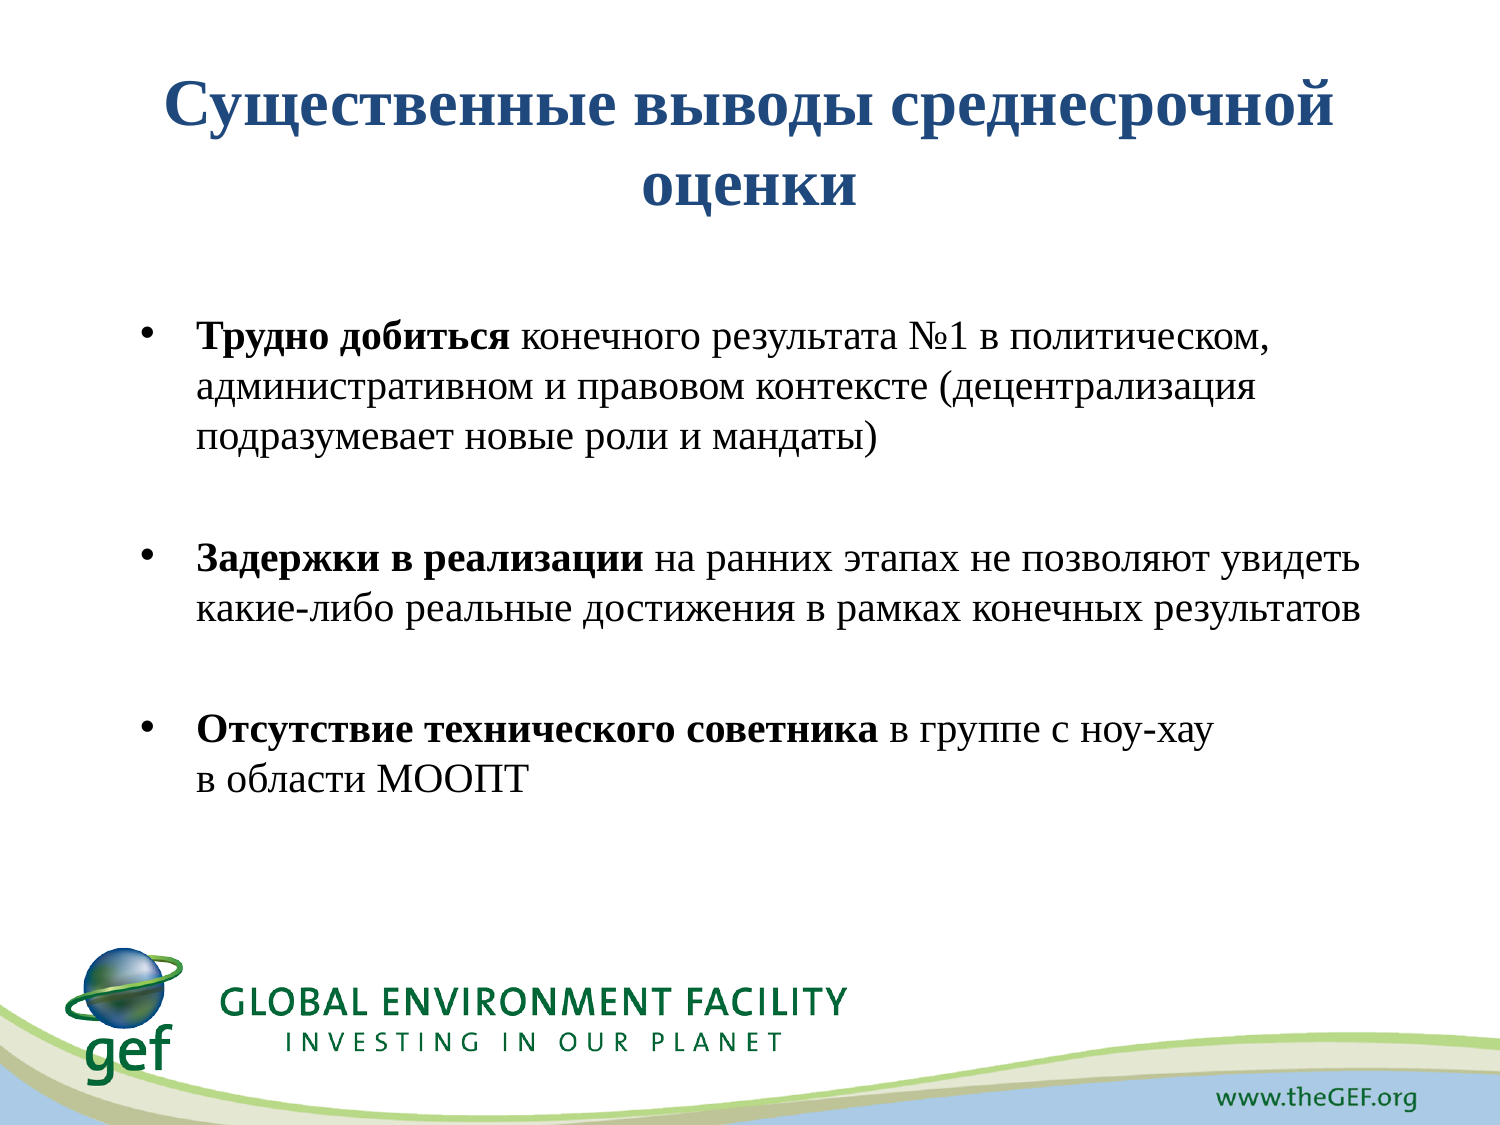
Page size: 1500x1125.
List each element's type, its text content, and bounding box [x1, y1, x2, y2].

title Существенные выводы среднесрочной оценки [75, 45, 1425, 233]
list Трудно добиться конечного результата №1 в политическом, административном и правовом контексте (децентрализация подразумевает новые роли и мандаты) Задержки в реализации на ранних этапах не позволяют увидеть какие-либо реальные достижения в рамках конечных результатов Отсутствие технического советника в группе с ноу-хау в области МООПТ [125, 299, 1400, 838]
picture [0, 920, 1500, 1125]
slide_number [1407, 1042, 1500, 1103]
